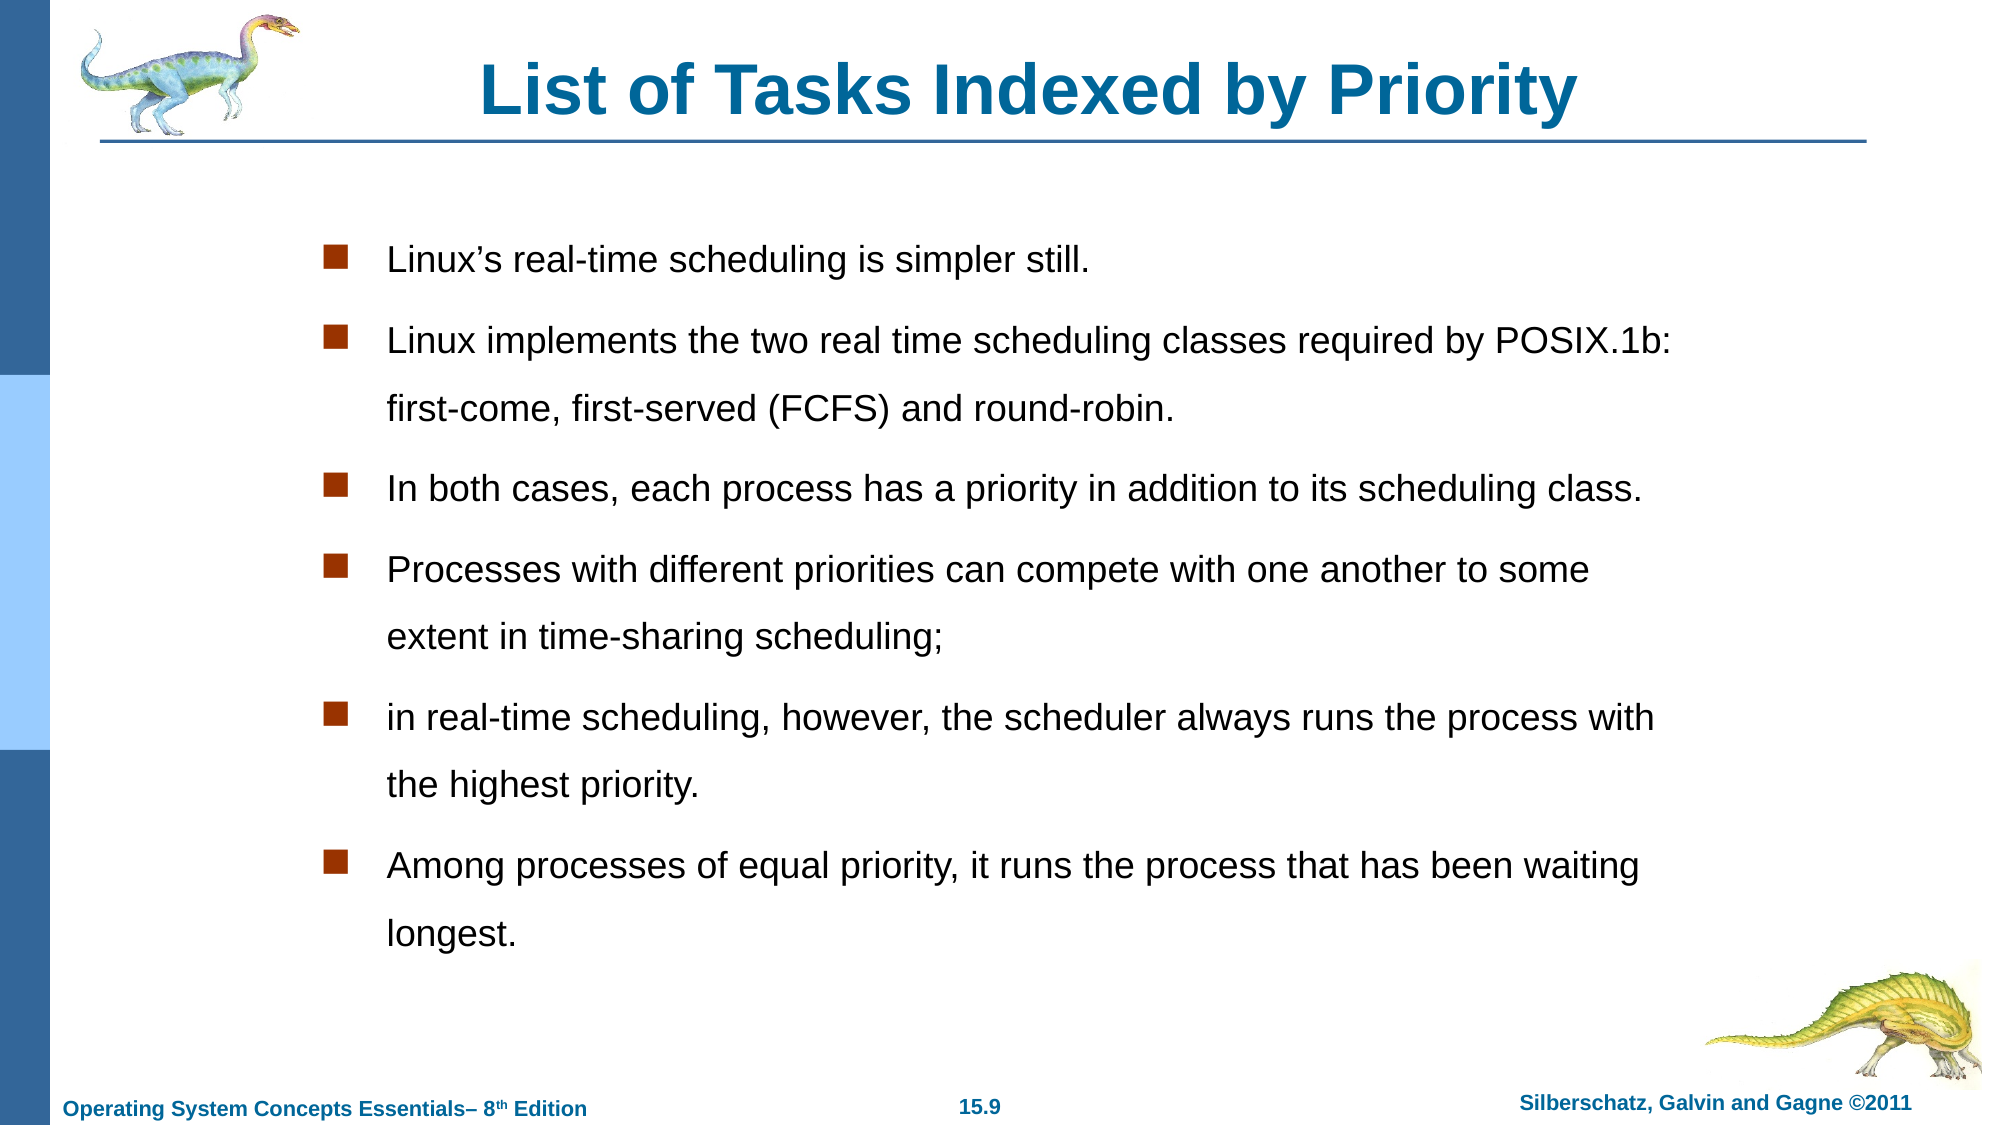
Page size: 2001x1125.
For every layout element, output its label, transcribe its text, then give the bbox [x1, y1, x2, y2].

picture [62, 0, 324, 149]
title List of Tasks Indexed by Priority [300, 45, 1760, 141]
list Linux’s real-time scheduling is simpler still. Linux implements the two real time scheduling classes required by POSIX.1b: first-come, first-served (FCFS) and round-robin. In both cases, each process has a priority in addition to its scheduling class. Processes with different priorities can compete with one another to some extent in time-sharing scheduling; in real-time scheduling, however, the scheduler always runs the process with the highest priority. Among processes of equal priority, it runs the process that has been waiting longest. [305, 202, 1713, 1009]
picture [1700, 959, 1982, 1090]
